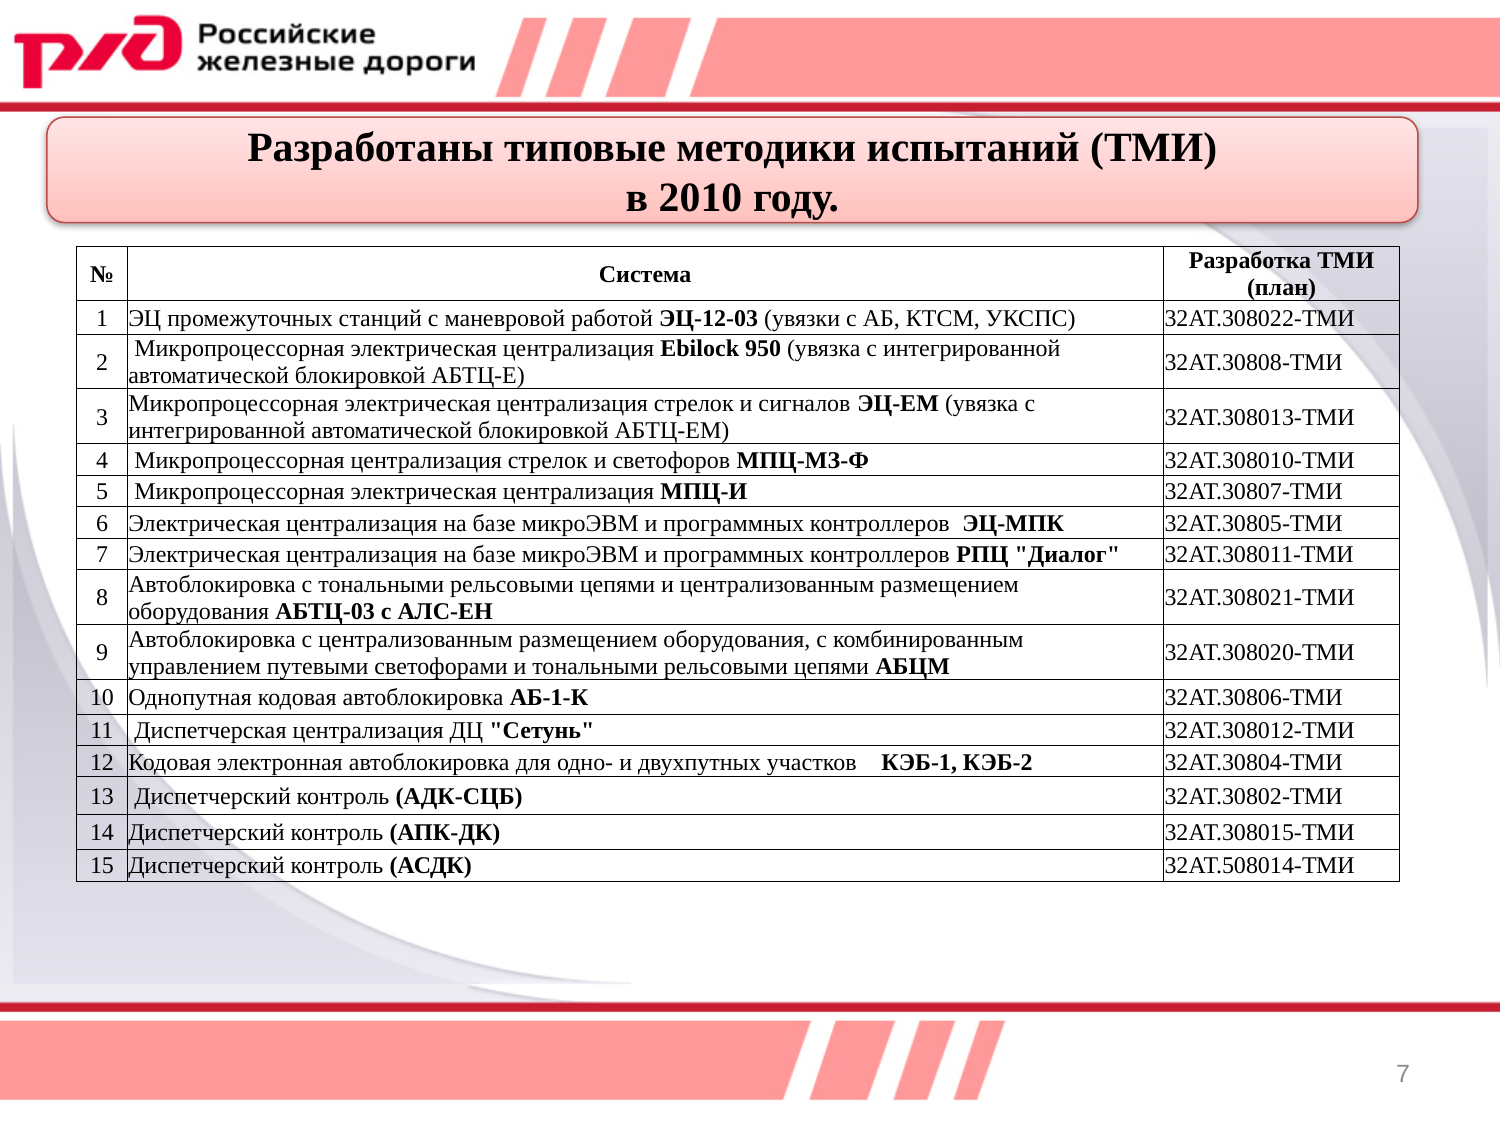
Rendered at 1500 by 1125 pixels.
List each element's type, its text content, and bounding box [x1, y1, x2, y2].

table_cell 32АТ.308022-ТМИ [1164, 301, 1399, 334]
table_cell 11 [77, 715, 127, 745]
table_cell 32АТ.308013-ТМИ [1164, 389, 1399, 443]
table_cell 32АТ.30808-ТМИ [1164, 335, 1399, 388]
table_cell 15 [77, 850, 127, 881]
table_cell Автоблокировка с централизованным размещением оборудования, с комбинированным управлением путевыми светофорами и тональными рельсовыми цепями АБЦМ [128, 625, 1163, 679]
table_cell 32АТ.30804-ТМИ [1164, 746, 1399, 776]
table_cell 6 [77, 507, 127, 538]
table_cell 12 [77, 746, 127, 776]
table_cell 13 [77, 777, 127, 814]
table_cell 32АТ.308010-ТМИ [1164, 444, 1399, 475]
table_cell 8 [77, 570, 127, 624]
table_cell 14 [77, 815, 127, 849]
slide_number 7 [1074, 1042, 1425, 1103]
table_cell 7 [77, 539, 127, 569]
table_cell 32АТ.308012-ТМИ [1164, 715, 1399, 745]
table_cell Кодовая электронная автоблокировка для одно- и двухпутных участков КЭБ-1, КЭБ-2 [128, 746, 1163, 776]
table_cell 32АТ.308015-ТМИ [1164, 815, 1399, 849]
table_cell 32АТ.30806-ТМИ [1164, 680, 1399, 714]
table_header № [77, 247, 127, 300]
table_cell 32АТ.308020-ТМИ [1164, 625, 1399, 679]
picture [0, 0, 1500, 800]
table_cell Диспетчерский контроль (АСДК) [128, 850, 1163, 881]
table_cell Микропроцессорная электрическая централизация МПЦ-И [128, 476, 1163, 506]
table_header Разработка ТМИ (план) [1164, 247, 1399, 300]
table_cell 32АТ.308011-ТМИ [1164, 539, 1399, 569]
table_cell 32АТ.308021-ТМИ [1164, 570, 1399, 624]
table_cell 9 [77, 625, 127, 679]
table_header Система [128, 247, 1163, 300]
table_cell Диспетчерский контроль (АДК-СЦБ) [128, 777, 1163, 814]
table_cell Однопутная кодовая автоблокировка АБ-1-К [128, 680, 1163, 714]
table_cell 5 [77, 476, 127, 506]
table_cell Диспетчерская централизация ДЦ "Сетунь" [128, 715, 1163, 745]
table_cell Микропроцессорная централизация стрелок и светофоров МПЦ-МЗ-Ф [128, 444, 1163, 475]
text_box Разработаны типовые методики испытаний (ТМИ) в 2010 году. [46, 116, 1419, 224]
picture [0, 802, 1500, 1125]
table_cell Микропроцессорная электрическая централизация Ebilock 950 (увязка с интегрированной автоматической блокировкой АБТЦ-Е) [128, 335, 1163, 388]
table_cell 32АТ.508014-ТМИ [1164, 850, 1399, 881]
table_cell 3 [77, 389, 127, 443]
table_cell ЭЦ промежуточных станций с маневровой работой ЭЦ-12-03 (увязки с АБ, КТСМ, УКСПС) [128, 301, 1163, 334]
table_cell 10 [77, 680, 127, 714]
table_cell 32АТ.30805-ТМИ [1164, 507, 1399, 538]
table_cell Электрическая централизация на базе микроЭВМ и программных контроллеров ЭЦ-МПК [128, 507, 1163, 538]
table_cell 4 [77, 444, 127, 475]
table_cell Диспетчерский контроль (АПК-ДК) [128, 815, 1163, 849]
table_cell Микропроцессорная электрическая централизация стрелок и сигналов ЭЦ-ЕМ (увязка с интегрированной автоматической блокировкой АБТЦ-ЕМ) [128, 389, 1163, 443]
table_cell 32АТ.30807-ТМИ [1164, 476, 1399, 506]
table_cell 1 [77, 301, 127, 334]
table_cell Электрическая централизация на базе микроЭВМ и программных контроллеров РПЦ "Диалог" [128, 539, 1163, 569]
table_cell 32АТ.30802-ТМИ [1164, 777, 1399, 814]
table_cell 2 [77, 335, 127, 388]
table_cell Автоблокировка с тональными рельсовыми цепями и централизованным размещением оборудования АБТЦ-03 с АЛС-ЕН [128, 570, 1163, 624]
